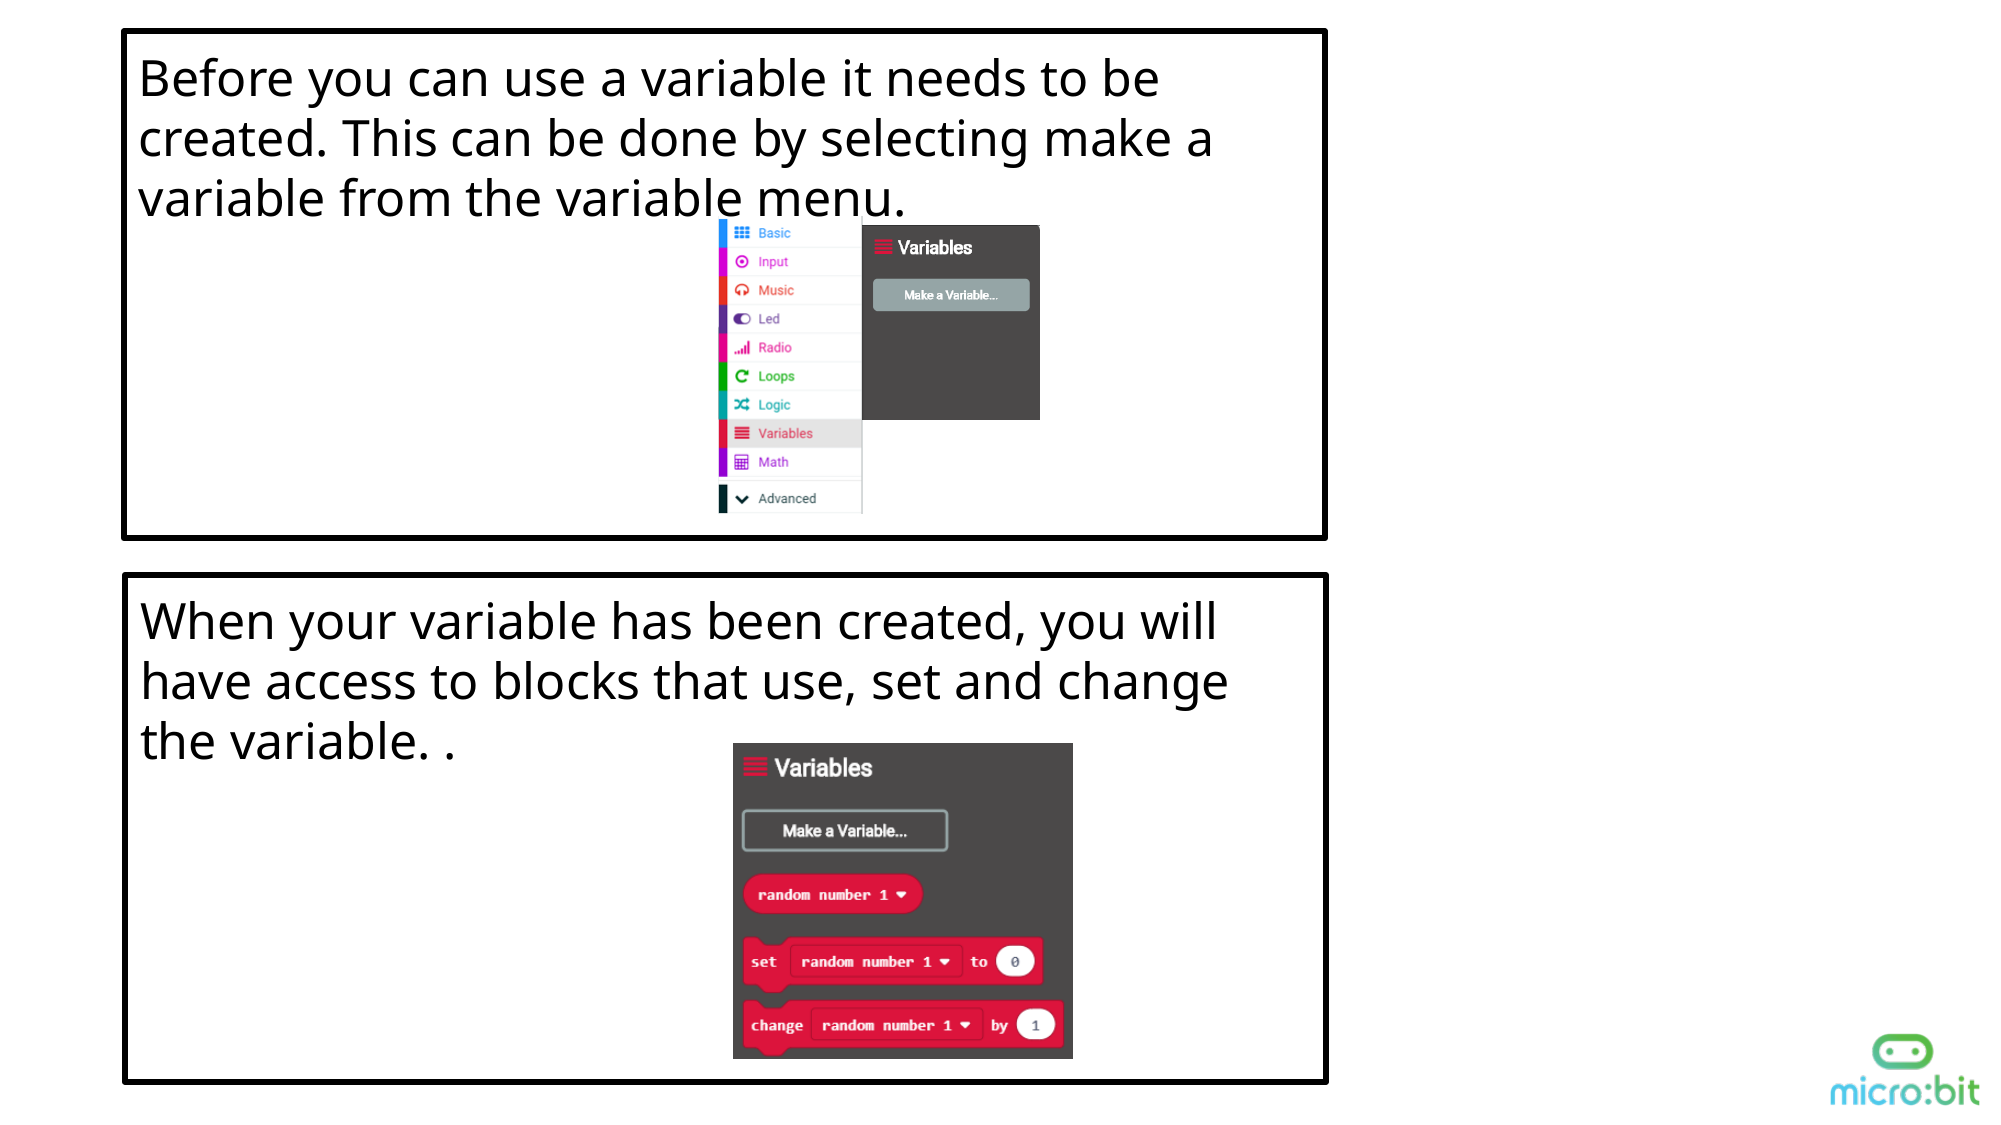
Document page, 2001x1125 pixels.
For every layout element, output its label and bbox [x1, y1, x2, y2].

picture [1830, 1029, 1980, 1106]
text_box [124, 574, 1327, 1083]
text_box [123, 31, 1326, 539]
